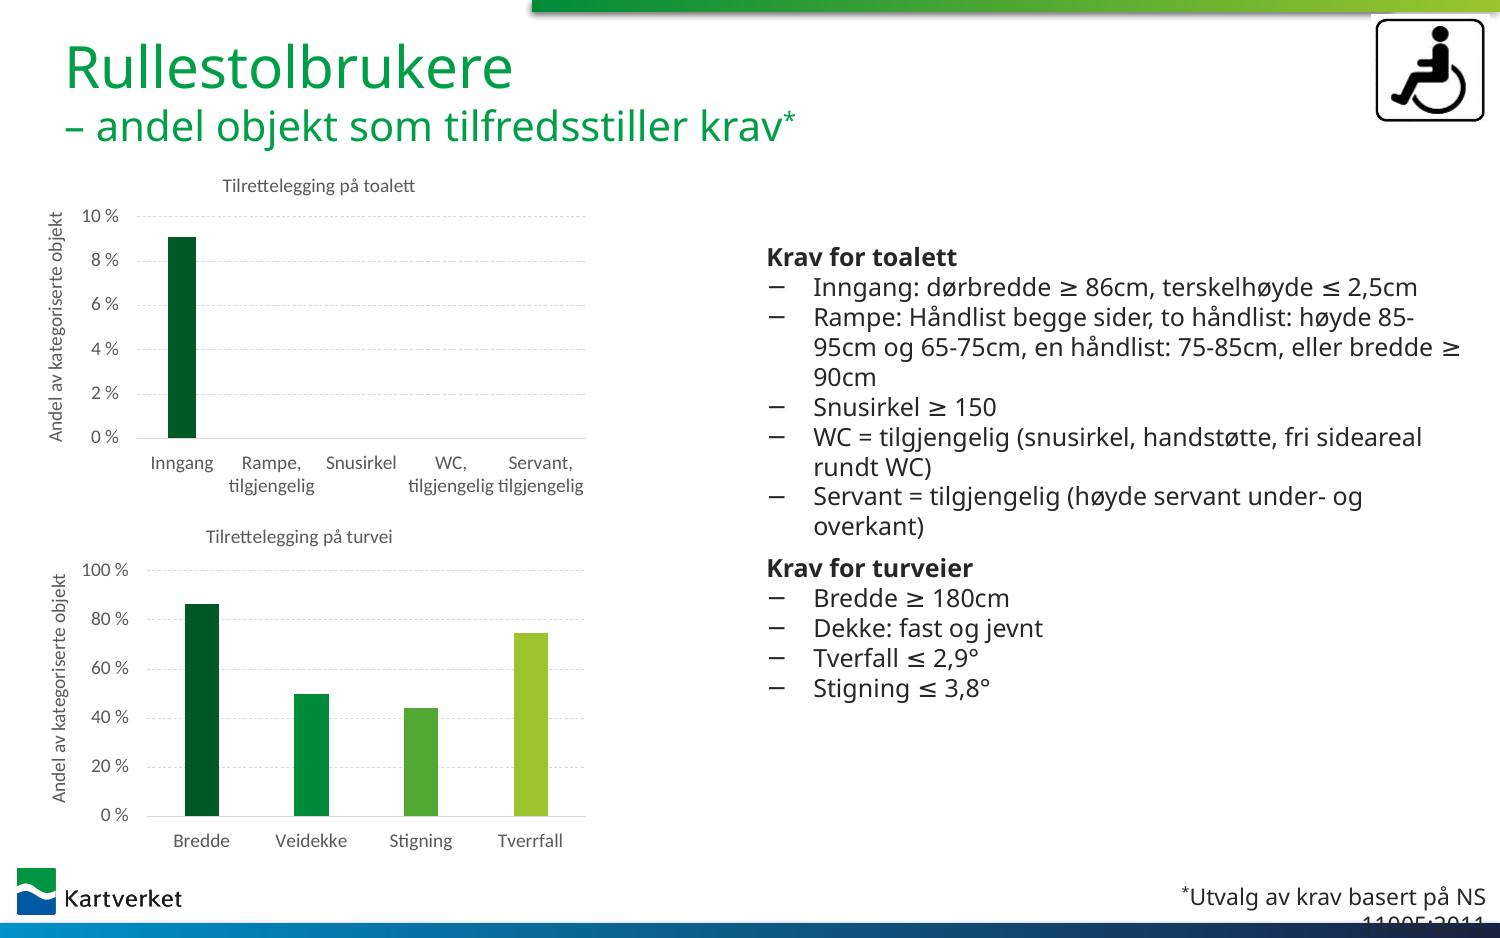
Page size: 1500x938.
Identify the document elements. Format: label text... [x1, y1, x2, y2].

picture [41, 520, 597, 859]
picture [41, 166, 598, 505]
text_box Krav for toalett Inngang: dørbredde ≥ 86cm, terskelhøyde ≤ 2,5cm Rampe: Håndlist begge sider, to håndlist: høyde 85-95cm og 65-75cm, en håndlist: 75-85cm, eller bredde ≥ 90cm Snusirkel ≥ 150 WC = tilgjengelig (snusirkel, handstøtte, fri sideareal rundt WC) Servant = tilgjengelig (høyde servant under- og overkant) [751, 234, 1483, 545]
text_box Rullestolbrukere – andel objekt som tilfredsstiller krav* [49, 14, 1431, 158]
text_box Krav for turveier Bredde ≥ 180cm Dekke: fast og jevnt Tverfall ≤ 2,9° Stigning ≤ 3,8° [751, 545, 1483, 710]
picture [1371, 13, 1491, 127]
text_box *Utvalg av krav basert på NS 11005:2011 [1068, 873, 1500, 938]
